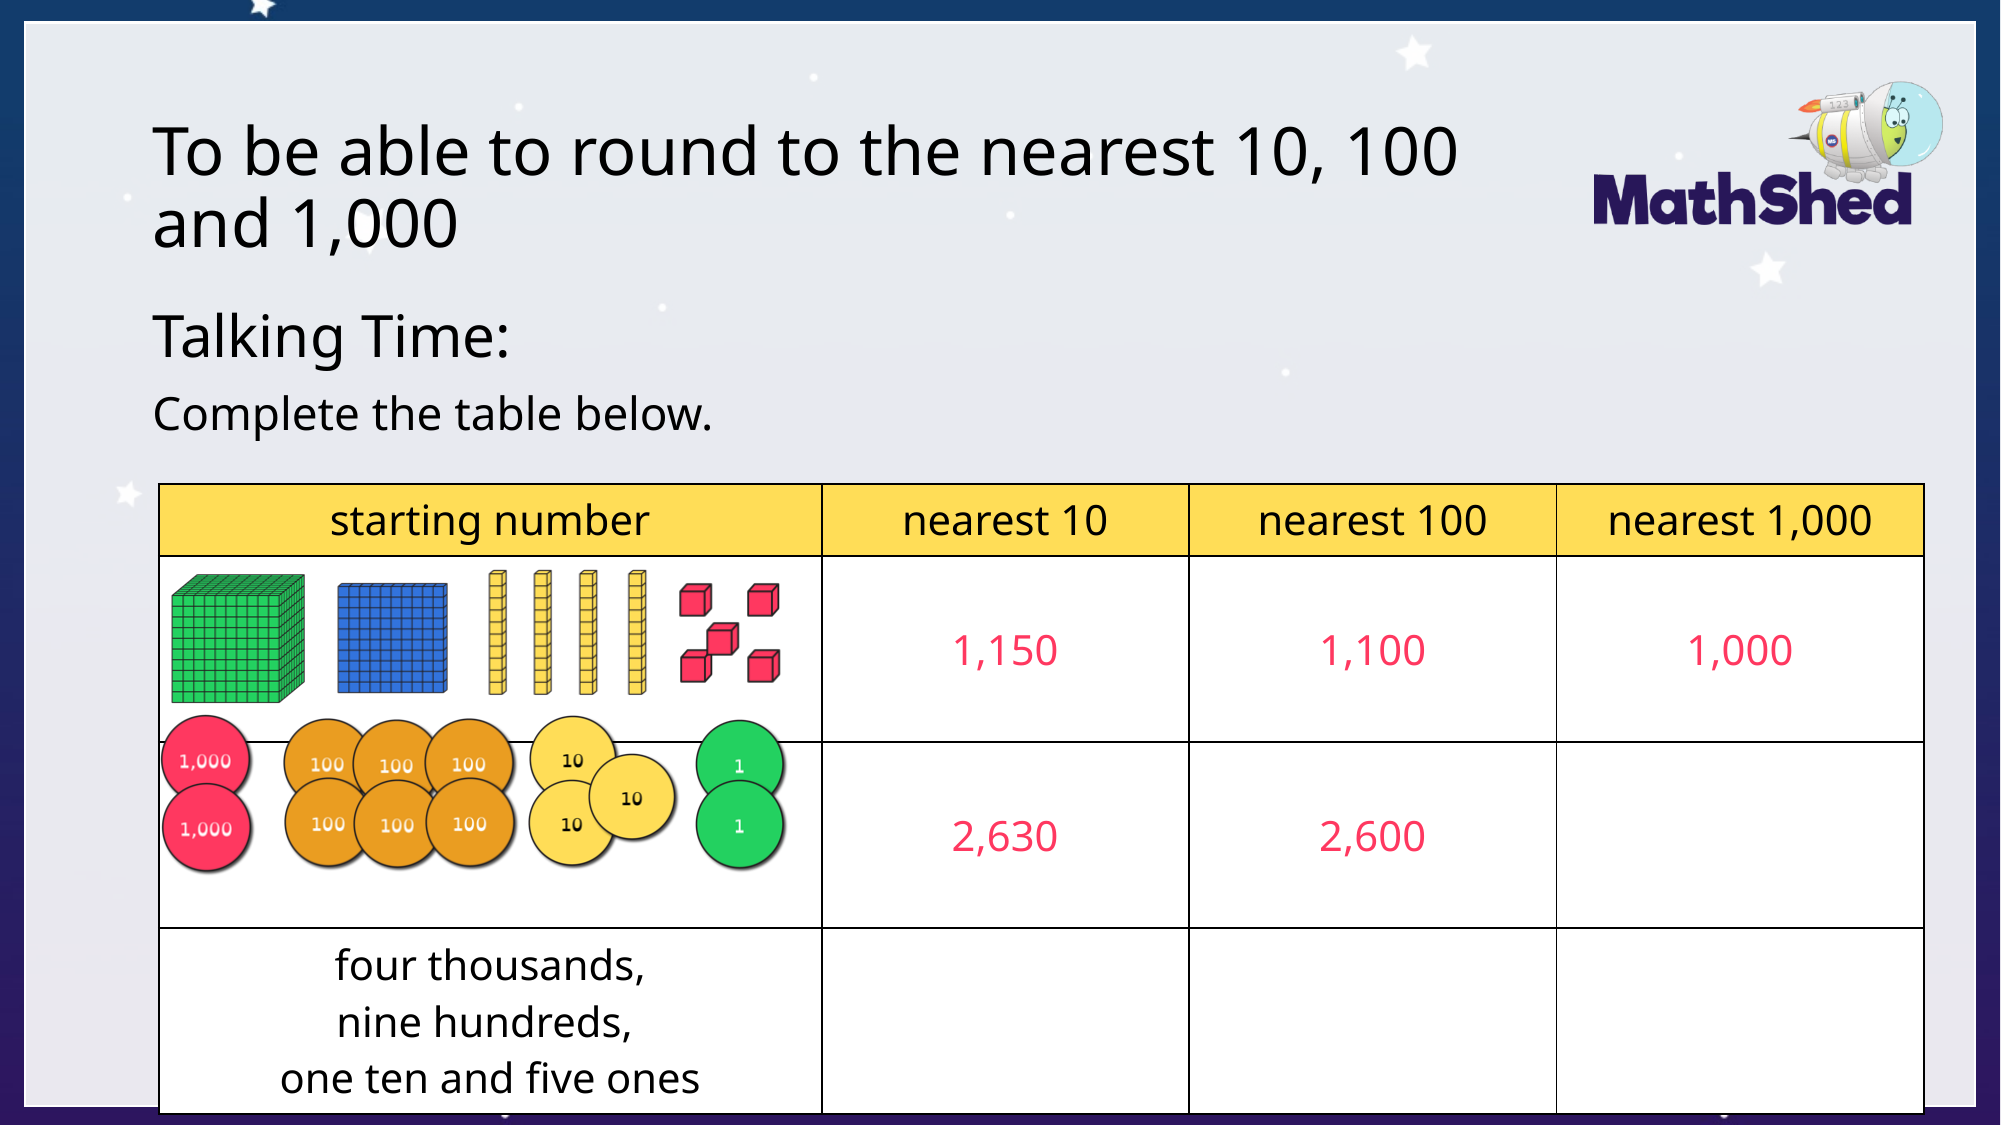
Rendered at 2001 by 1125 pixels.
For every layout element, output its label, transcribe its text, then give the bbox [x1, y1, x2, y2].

table_cell 1,100 [1190, 557, 1556, 741]
table_cell 1,150 [823, 557, 1188, 741]
table_cell [1190, 929, 1556, 1113]
table_cell 2,630 [823, 743, 1188, 927]
list Talking Time: Complete the table below. [137, 299, 1863, 1014]
table_header nearest 1,000 [1557, 485, 1923, 555]
table_cell 1,000 [1557, 557, 1923, 741]
table_cell 2,600 [1190, 743, 1556, 927]
table_cell [160, 557, 821, 741]
table_header nearest 100 [1190, 485, 1556, 555]
table_cell [823, 929, 1188, 1113]
table_header nearest 10 [823, 485, 1188, 555]
picture [0, 0, 2001, 1125]
table_cell [1557, 743, 1923, 927]
table_cell [1557, 929, 1923, 1113]
table_cell four thousands, nine hundreds, one ten and five ones [160, 929, 821, 1113]
table_cell [160, 743, 821, 927]
table_header starting number [160, 485, 821, 555]
title To be able to round to the nearest 10, 100 and 1,000 [137, 81, 1578, 299]
